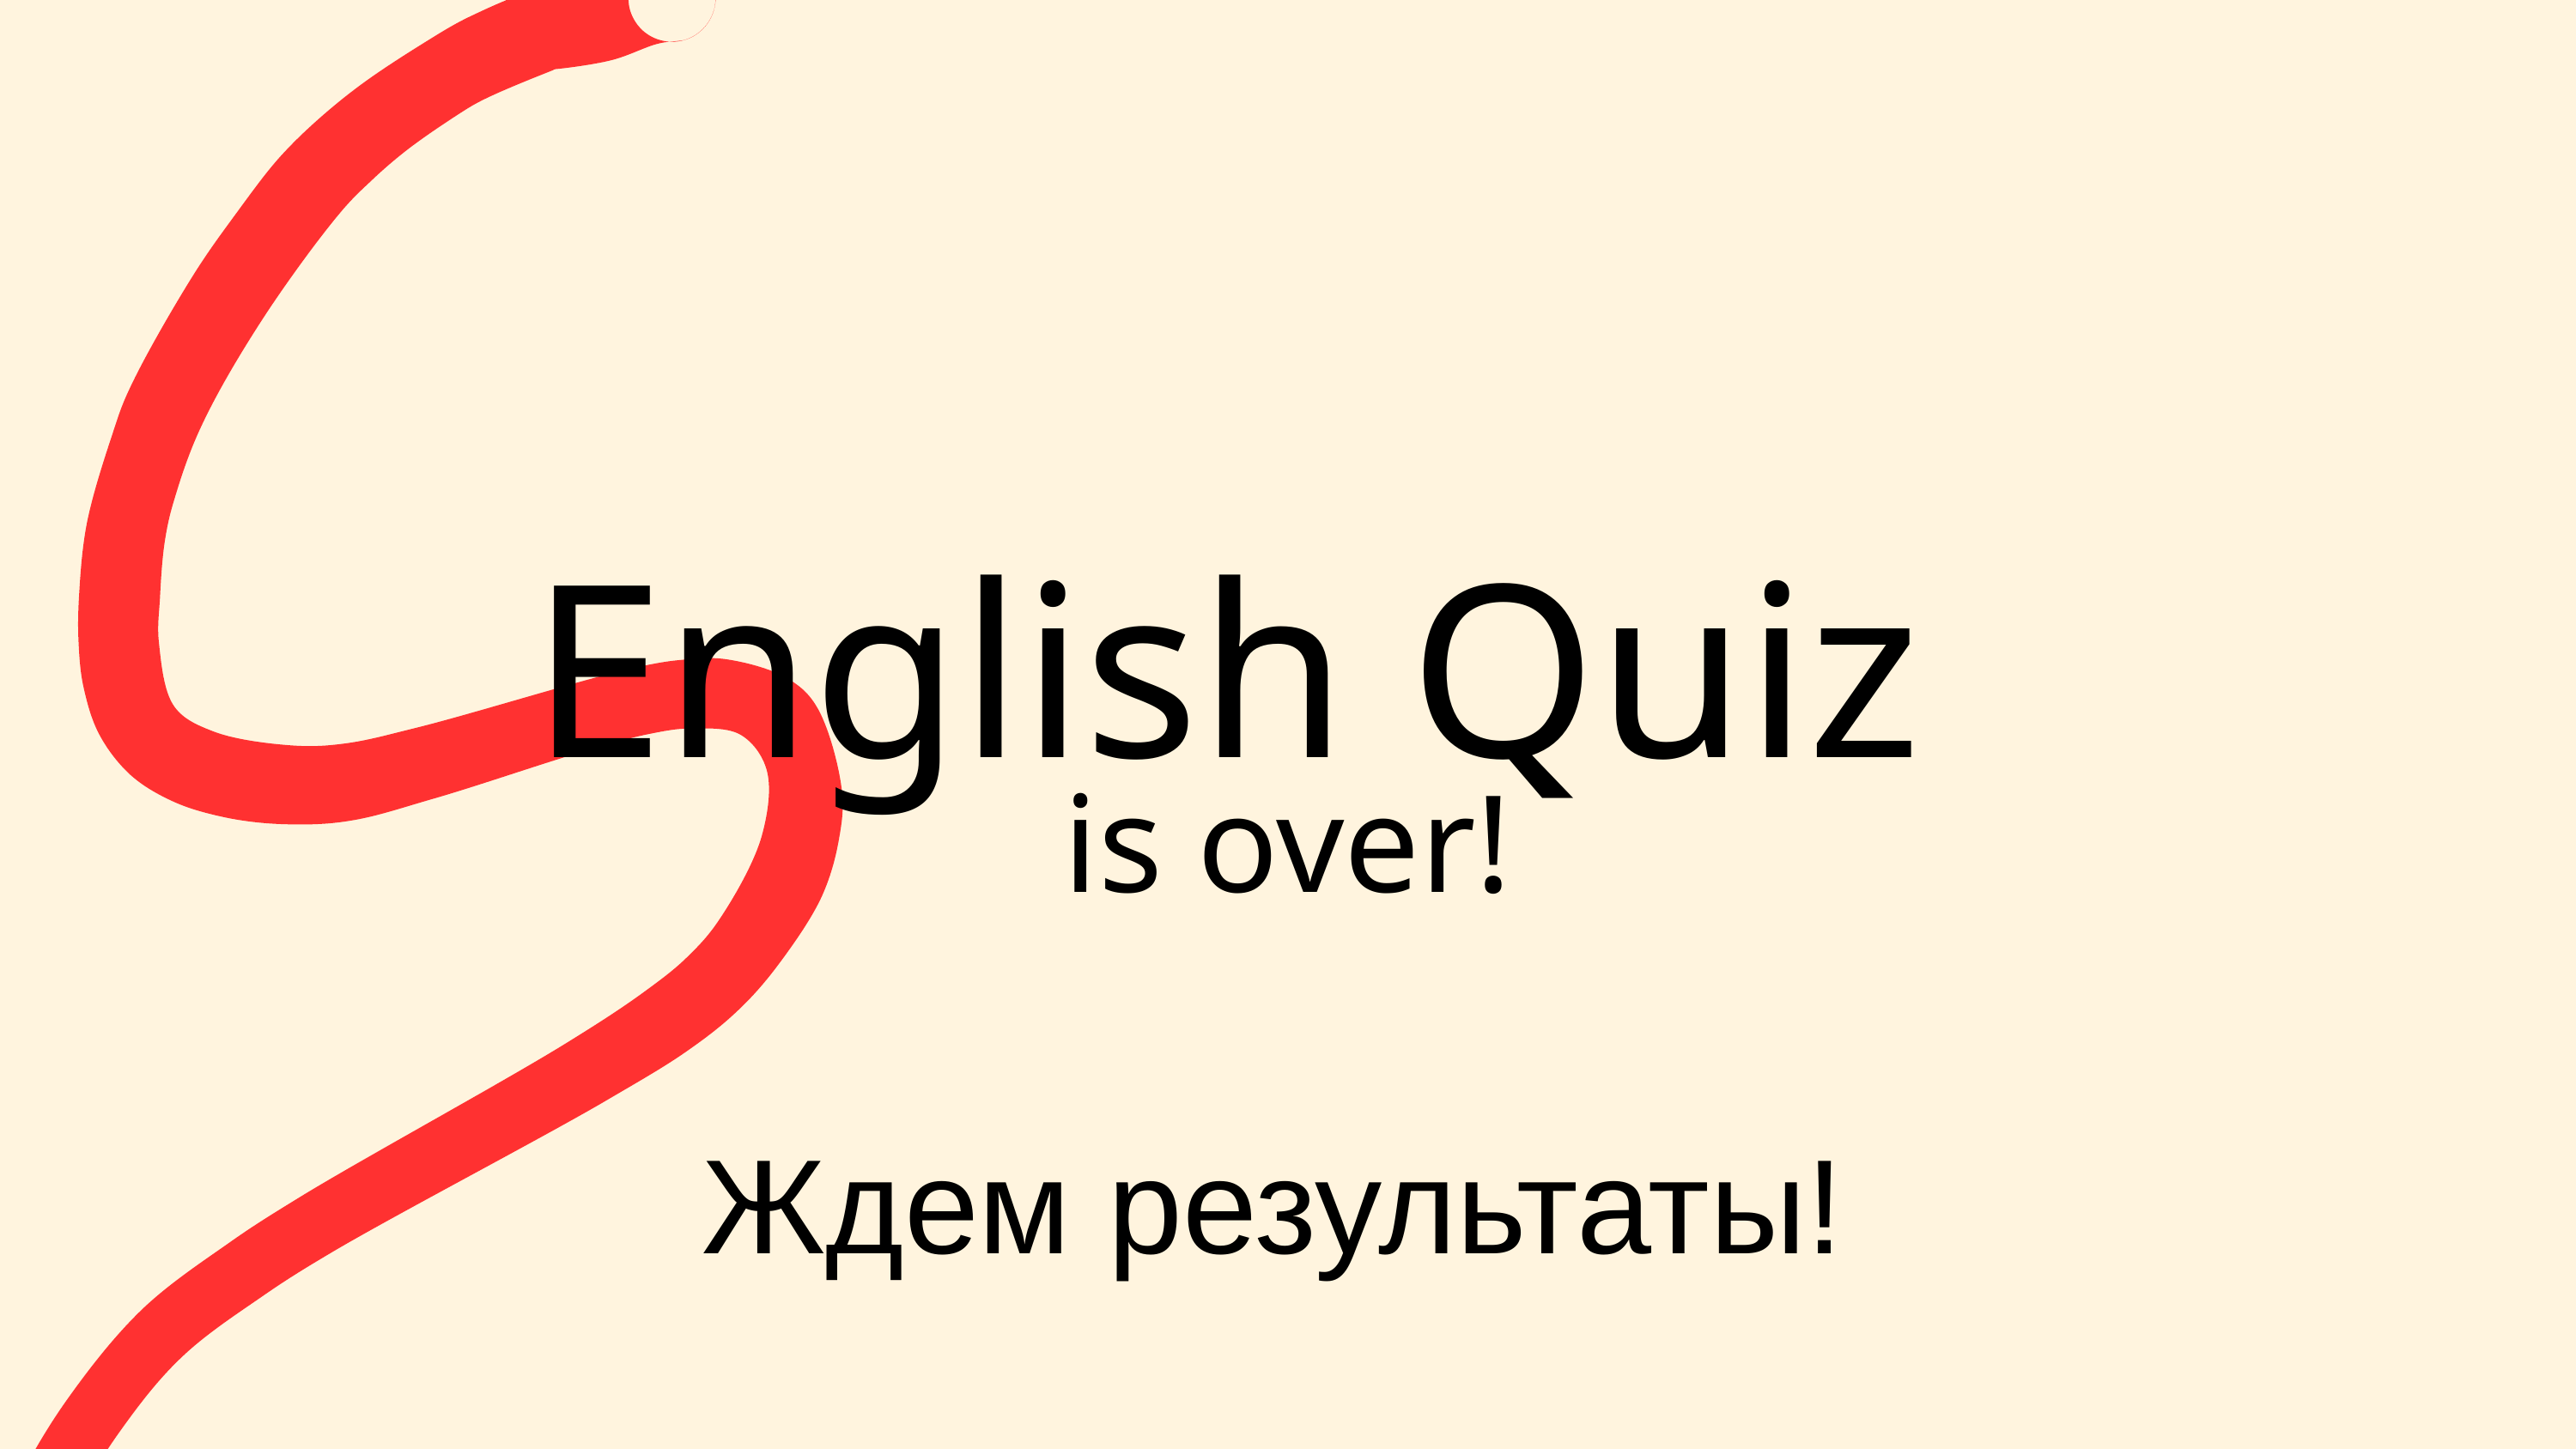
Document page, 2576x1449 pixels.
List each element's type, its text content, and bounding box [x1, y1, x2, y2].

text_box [0, 0, 850, 1449]
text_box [487, 0, 724, 78]
text_box is over! [854, 731, 1979, 919]
text_box Ждем результаты! [854, 1092, 2512, 1281]
text_box English Quiz [854, 469, 2356, 806]
